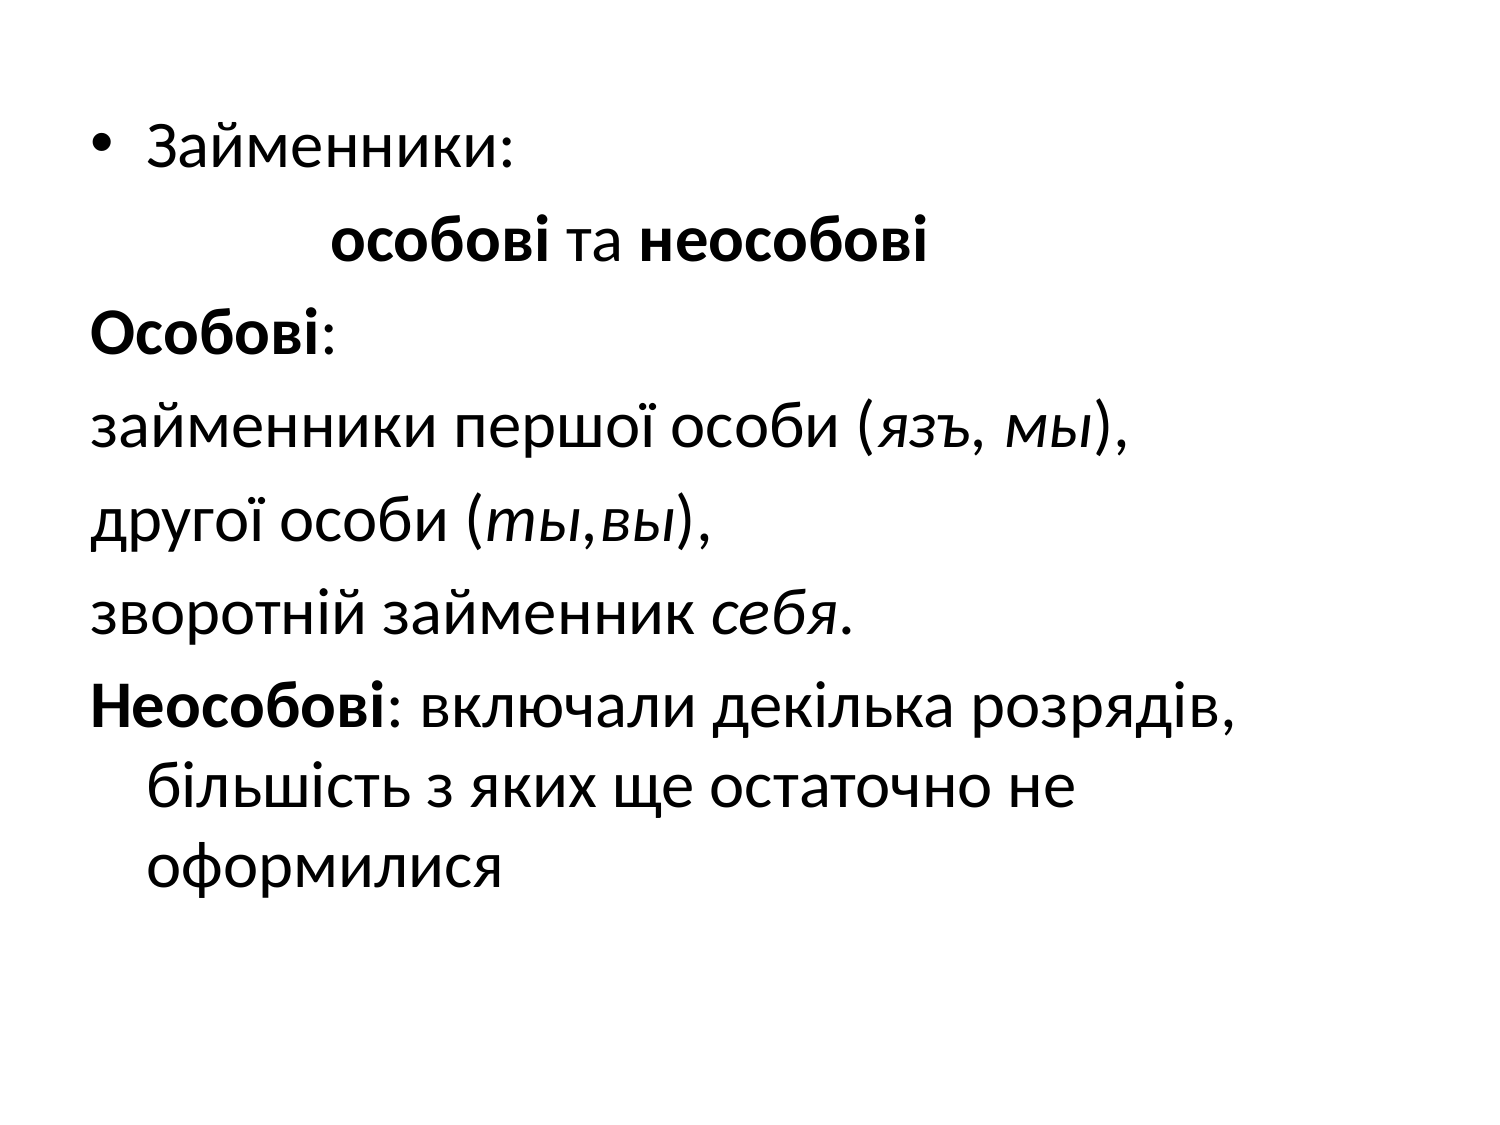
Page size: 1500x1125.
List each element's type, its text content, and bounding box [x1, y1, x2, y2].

list Займенники: особові та неособові Особові: займенники першої особи (язъ, мы), другої особи (ты,вы), зворотній займенник себя. Неособові: включали декілька розрядів, більшість з яких ще остаточно не оформилися [75, 93, 1425, 1005]
